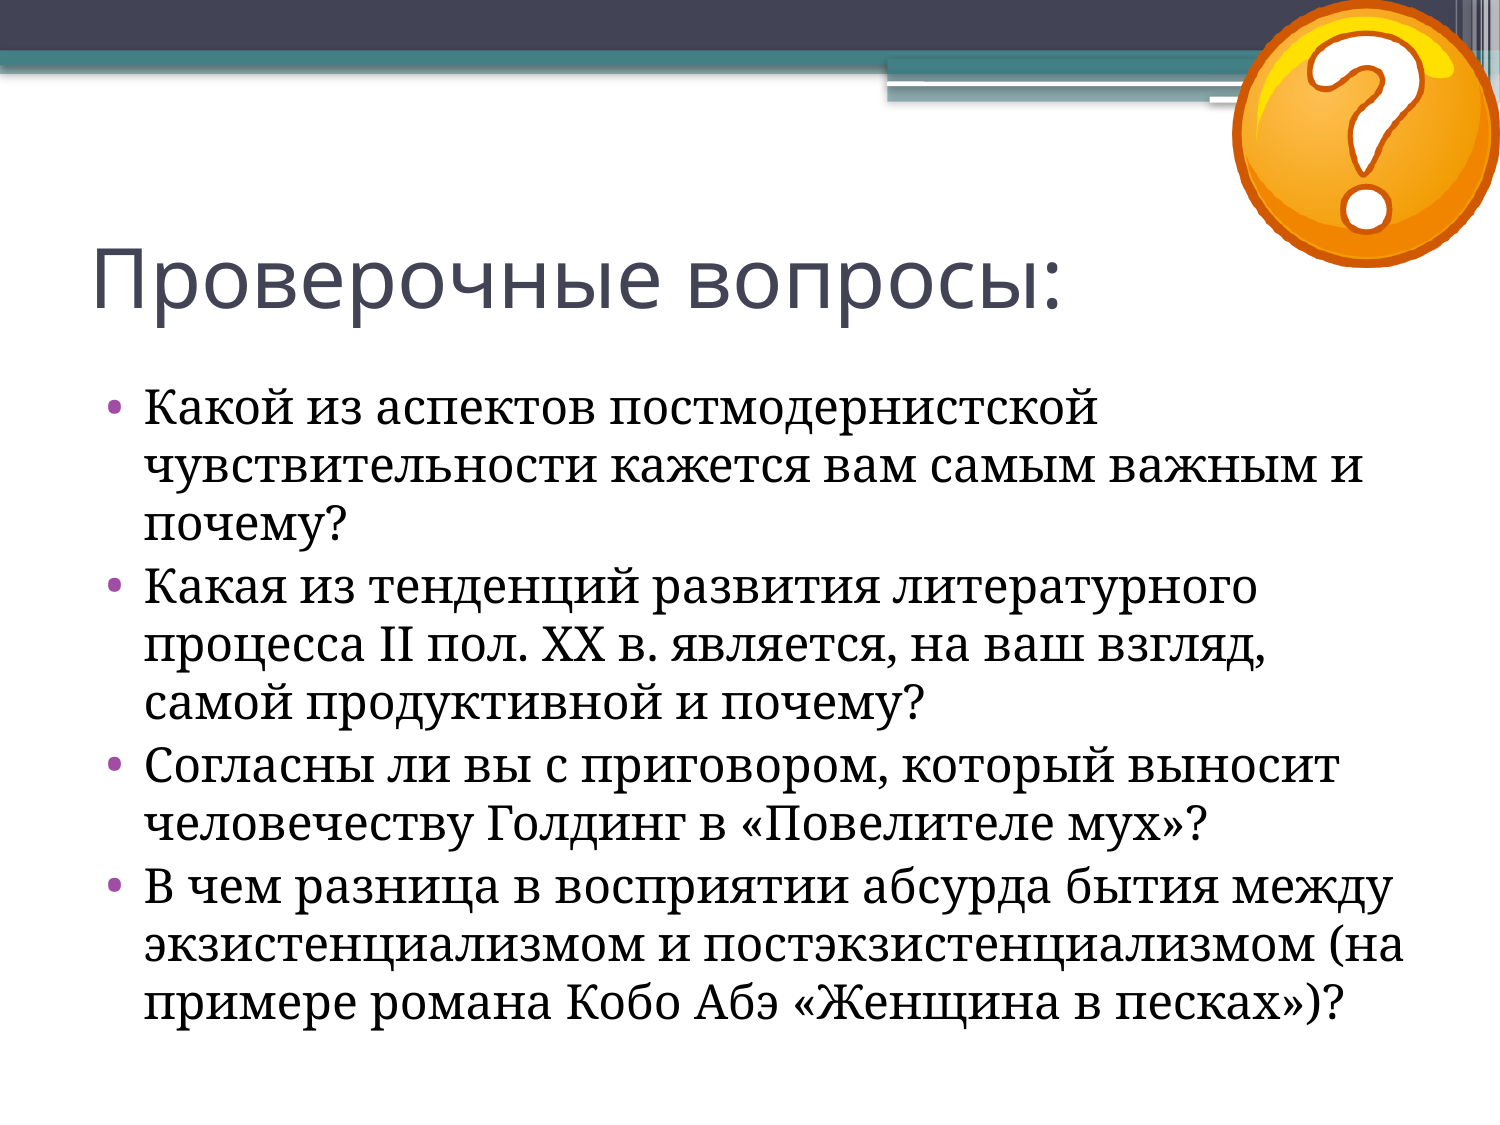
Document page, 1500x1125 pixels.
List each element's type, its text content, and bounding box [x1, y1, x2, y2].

picture [1231, 0, 1500, 269]
list Какой из аспектов постмодернистской чувствительности кажется вам самым важным и почему? Какая из тенденций развития литературного процесса ІІ пол. ХХ в. является, на ваш взгляд, самой продуктивной и почему? Согласны ли вы с приговором, который выносит человечеству Голдинг в «Повелителе мух»? В чем разница в восприятии абсурда бытия между экзистенциализмом и постэкзистенциализмом (на примере романа Кобо Абэ «Женщина в песках»)? [75, 368, 1425, 1079]
title Проверочные вопросы: [75, 187, 1425, 363]
